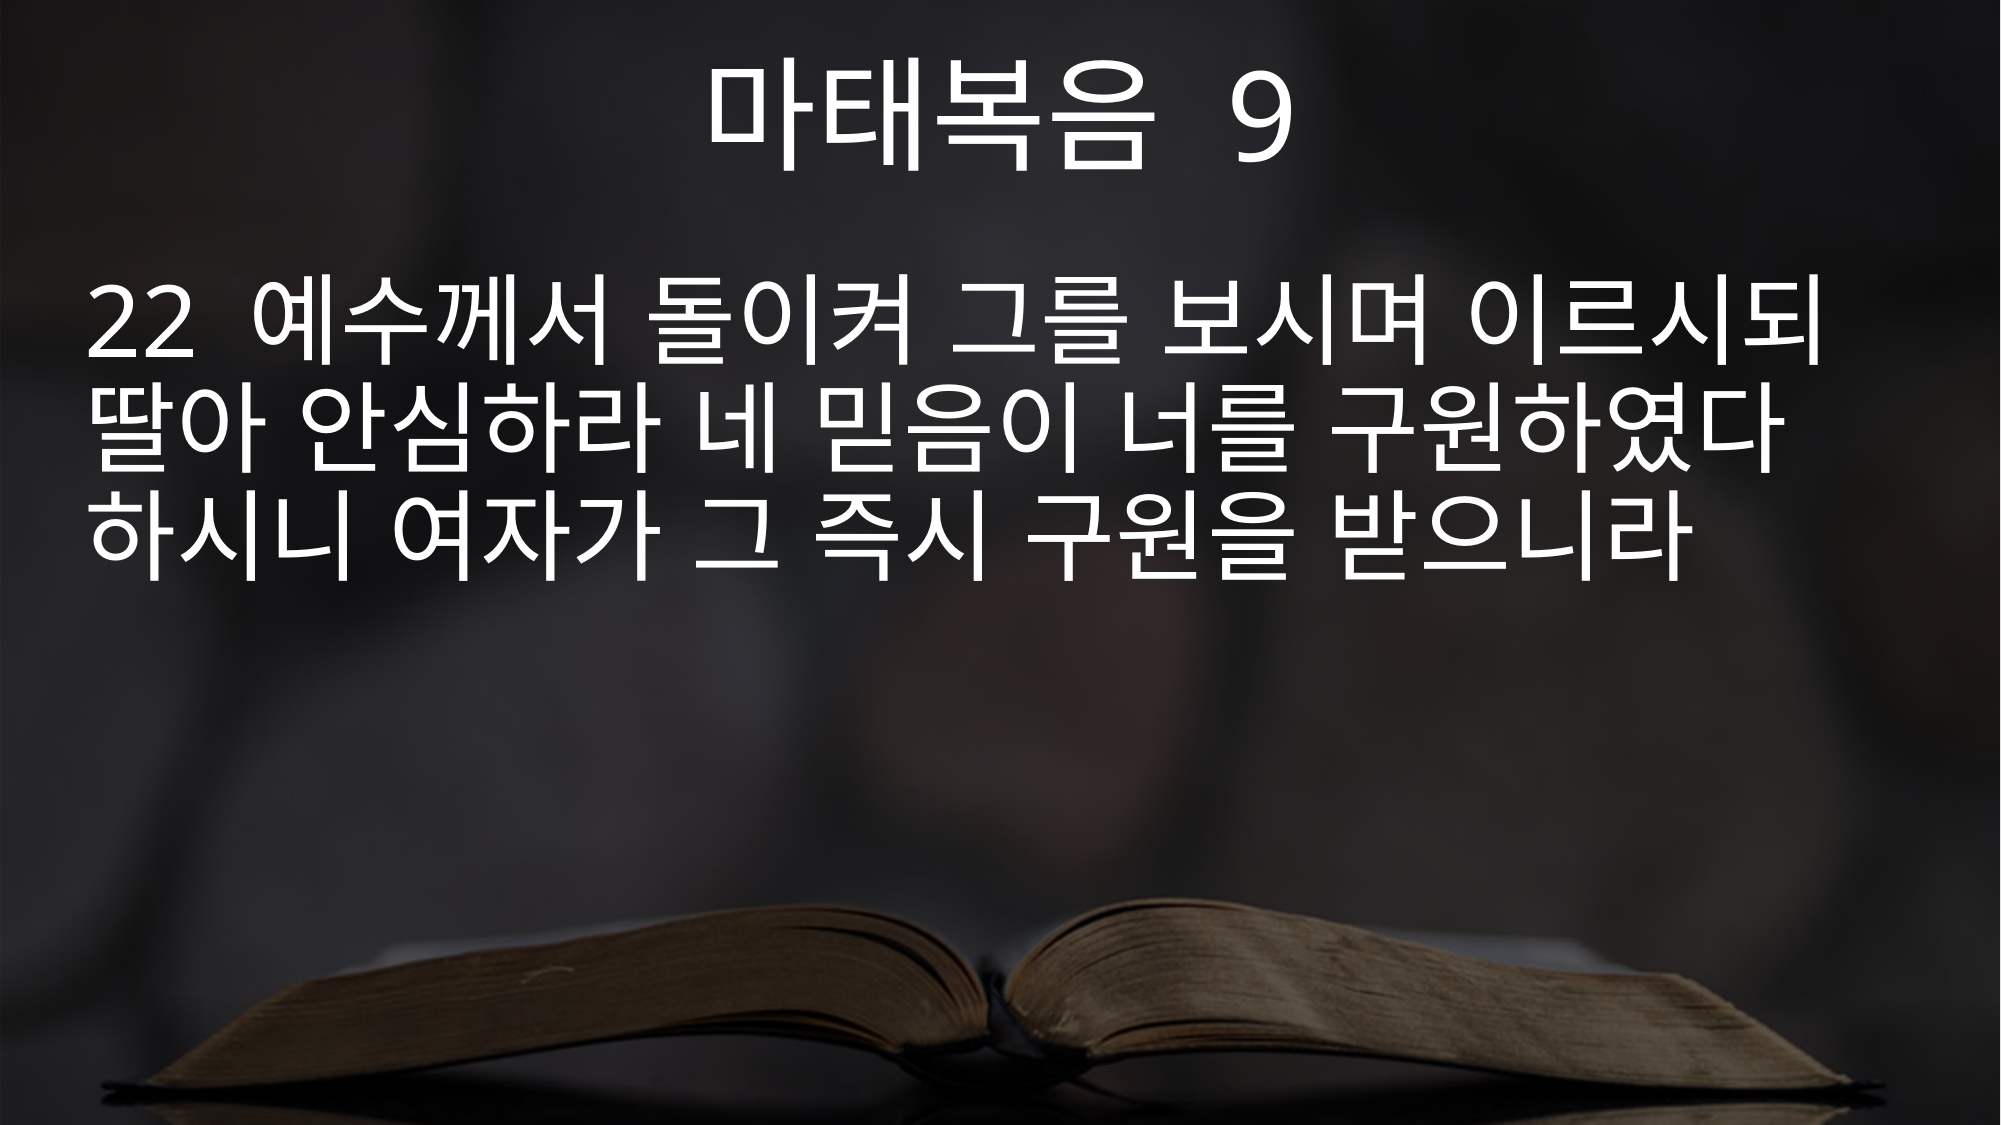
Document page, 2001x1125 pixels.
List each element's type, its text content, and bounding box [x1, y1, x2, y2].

list 22 예수께서 돌이켜 그를 보시며 이르시되 딸아 안심하라 네 믿음이 너를 구원하였다 하시니 여자가 그 즉시 구원을 받으니라 [69, 263, 1953, 423]
picture [0, 0, 2001, 1125]
footer 마태복음 9 [0, 32, 2000, 192]
